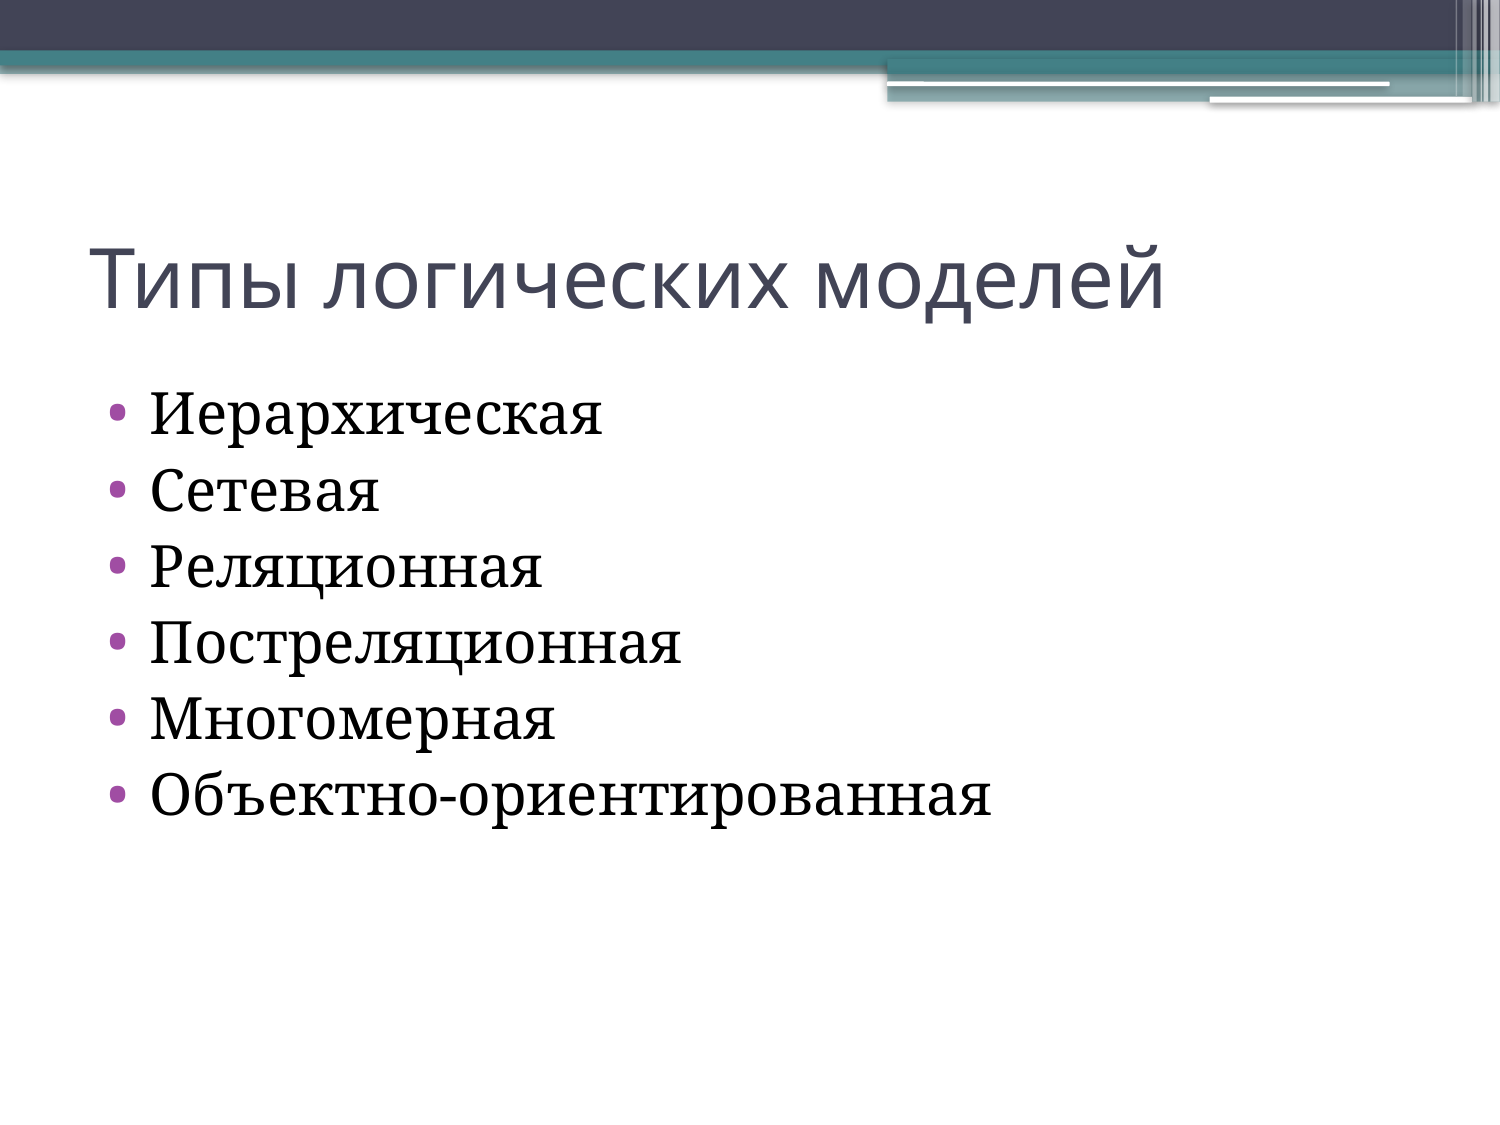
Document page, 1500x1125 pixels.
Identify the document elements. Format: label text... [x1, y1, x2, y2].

title Типы логических моделей [75, 187, 1425, 363]
list Иерархическая Сетевая Реляционная Постреляционная Многомерная Объектно-ориентированная [75, 368, 1425, 1079]
